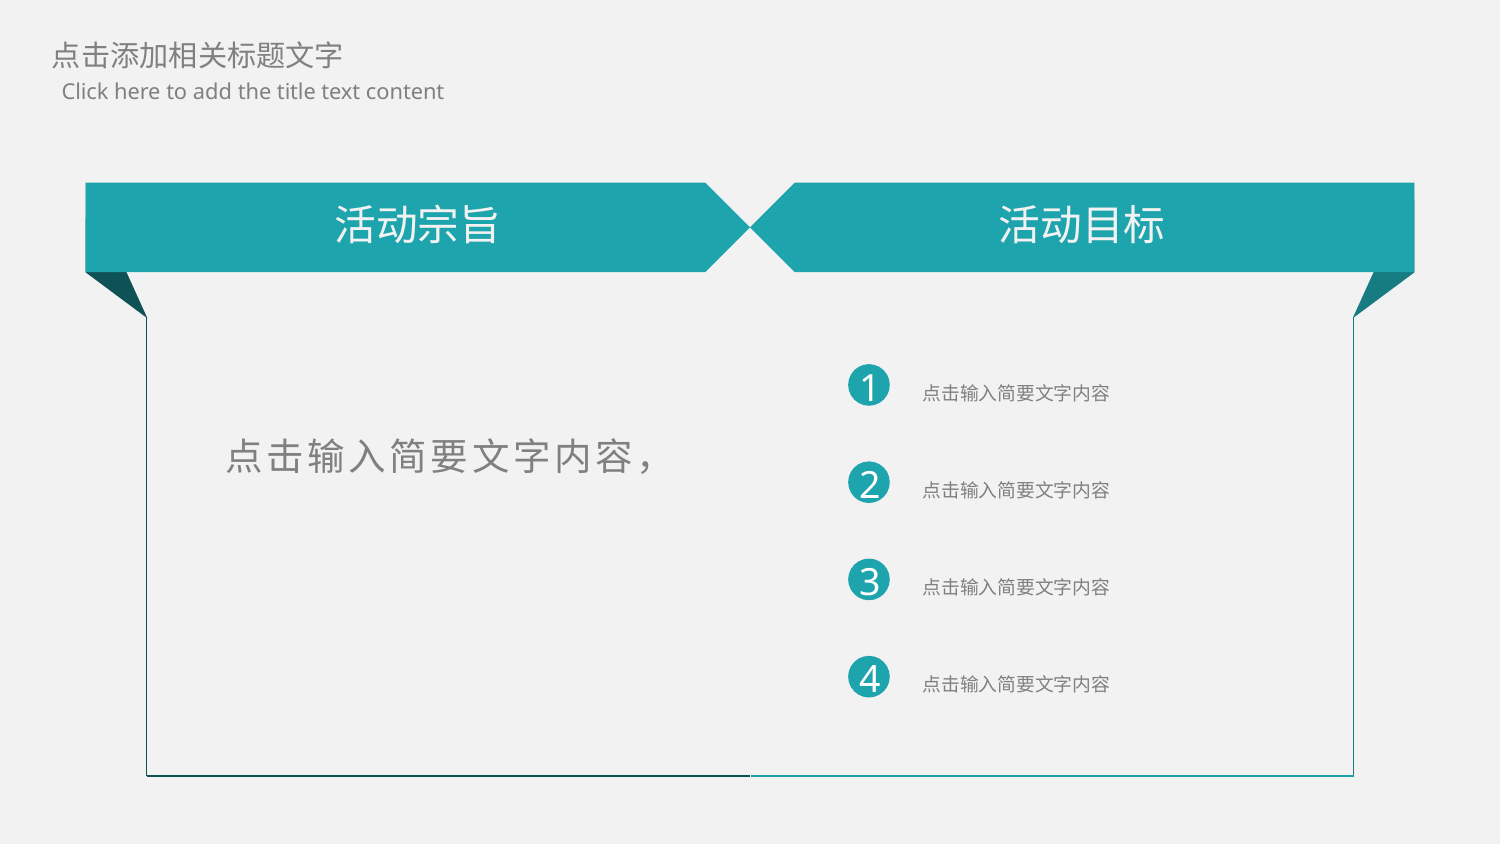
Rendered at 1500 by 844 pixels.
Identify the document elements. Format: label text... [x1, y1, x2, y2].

text_box 点击输入简要文字内容， [225, 410, 637, 479]
text_box 点击输入简要文字内容 [922, 563, 1315, 598]
text_box 点击输入简要文字内容 [922, 466, 1315, 502]
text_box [85, 281, 148, 777]
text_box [847, 557, 890, 604]
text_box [1352, 280, 1415, 777]
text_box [749, 182, 1415, 273]
text_box 点击输入简要文字内容 [922, 369, 1315, 405]
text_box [85, 182, 747, 273]
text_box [847, 460, 890, 507]
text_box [847, 655, 890, 701]
text_box 点击输入简要文字内容 [922, 660, 1315, 695]
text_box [847, 363, 890, 410]
